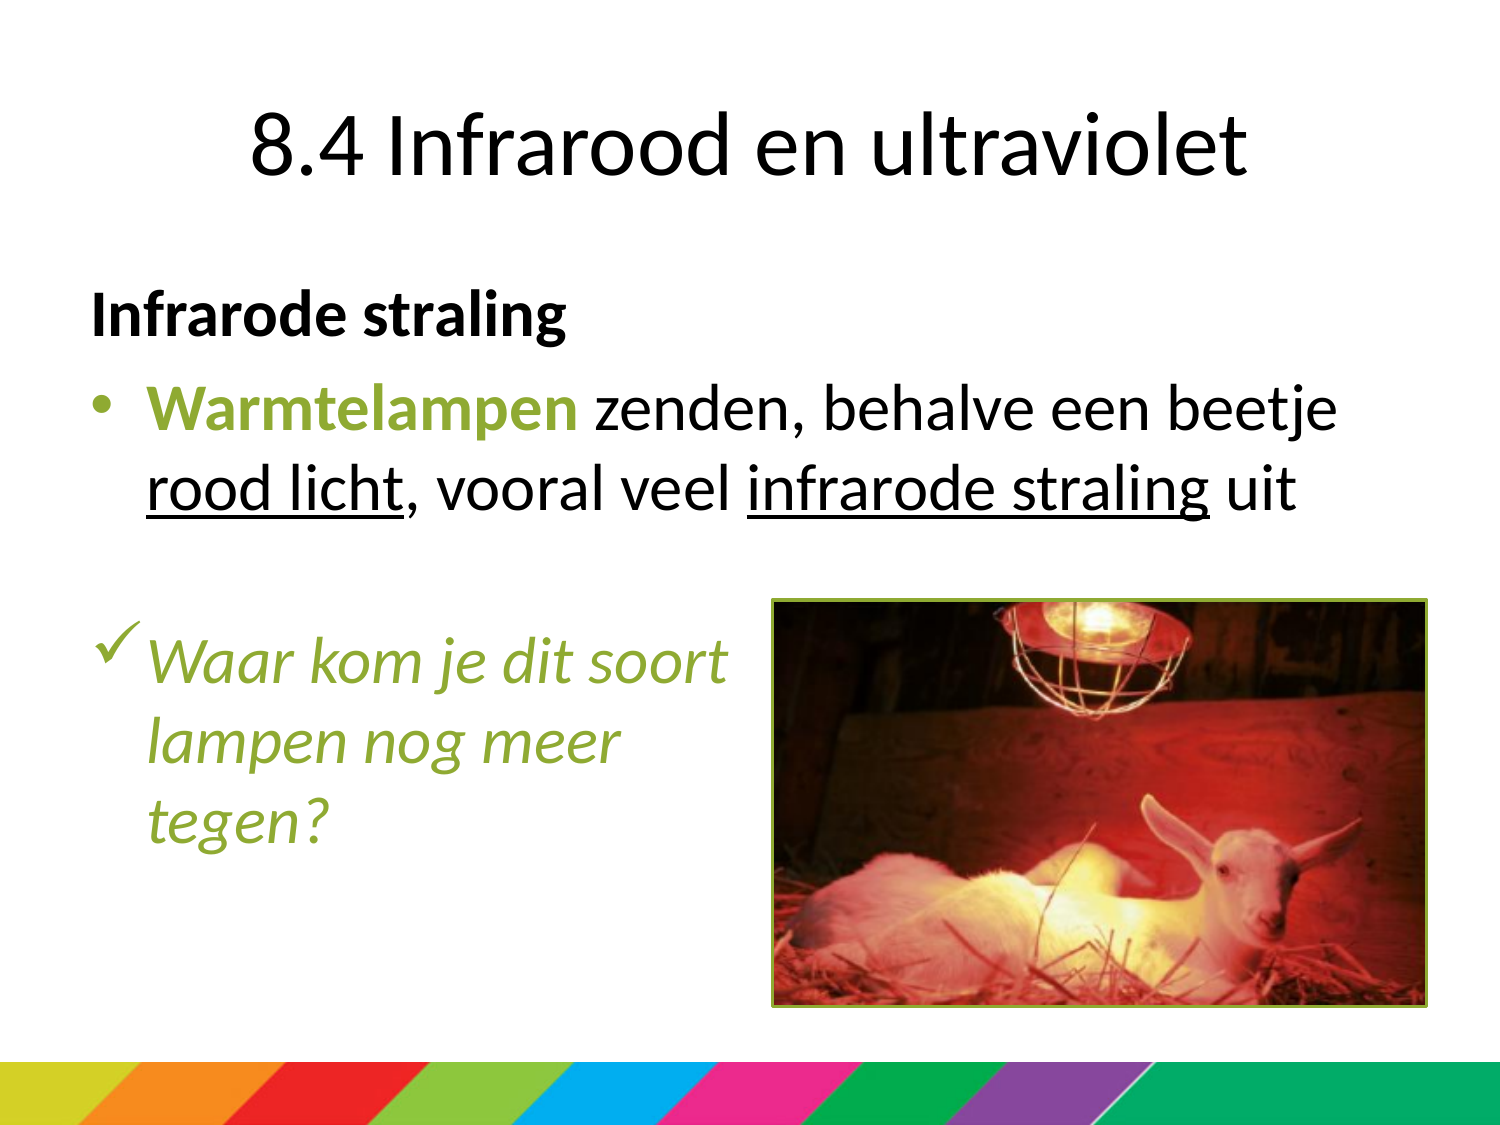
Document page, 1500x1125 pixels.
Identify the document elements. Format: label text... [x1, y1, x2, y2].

list Infrarode straling Warmtelampen zenden, behalve een beetje rood licht, vooral veel infrarode straling uit Waar kom je dit soort lampen nog meer tegen? [75, 262, 1425, 1005]
picture [656, 1062, 1500, 1125]
title 8.4 Infrarood en ultraviolet [75, 45, 1425, 233]
picture [0, 1062, 574, 1125]
picture [773, 601, 1426, 1006]
